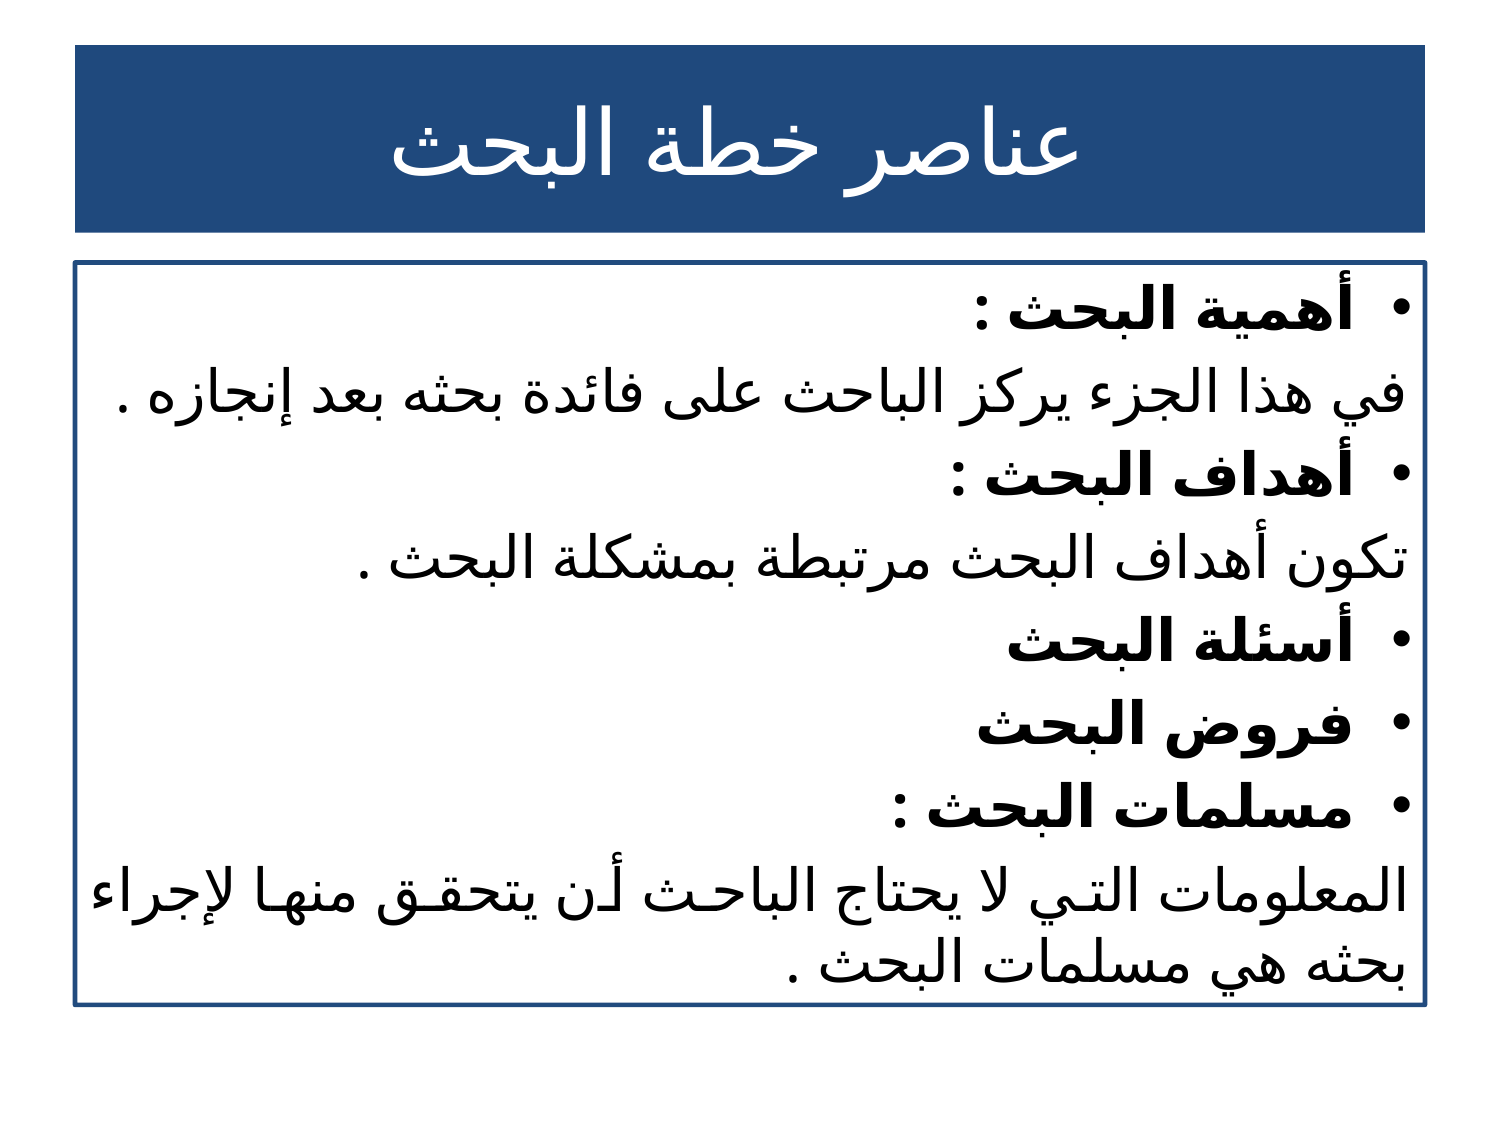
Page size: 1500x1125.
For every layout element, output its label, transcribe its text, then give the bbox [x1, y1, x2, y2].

title عناصر خطة البحث [75, 45, 1425, 233]
list أهمية البحث : في هذا الجزء يركز الباحث على فائدة بحثه بعد إنجازه . أهداف البحث : تكون أهداف البحث مرتبطة بمشكلة البحث . أسئلة البحث فروض البحث مسلمات البحث : المعلومات التي لا يحتاج الباحث أن يتحقق منها لإجراء بحثه هي مسلمات البحث . [75, 262, 1425, 1005]
